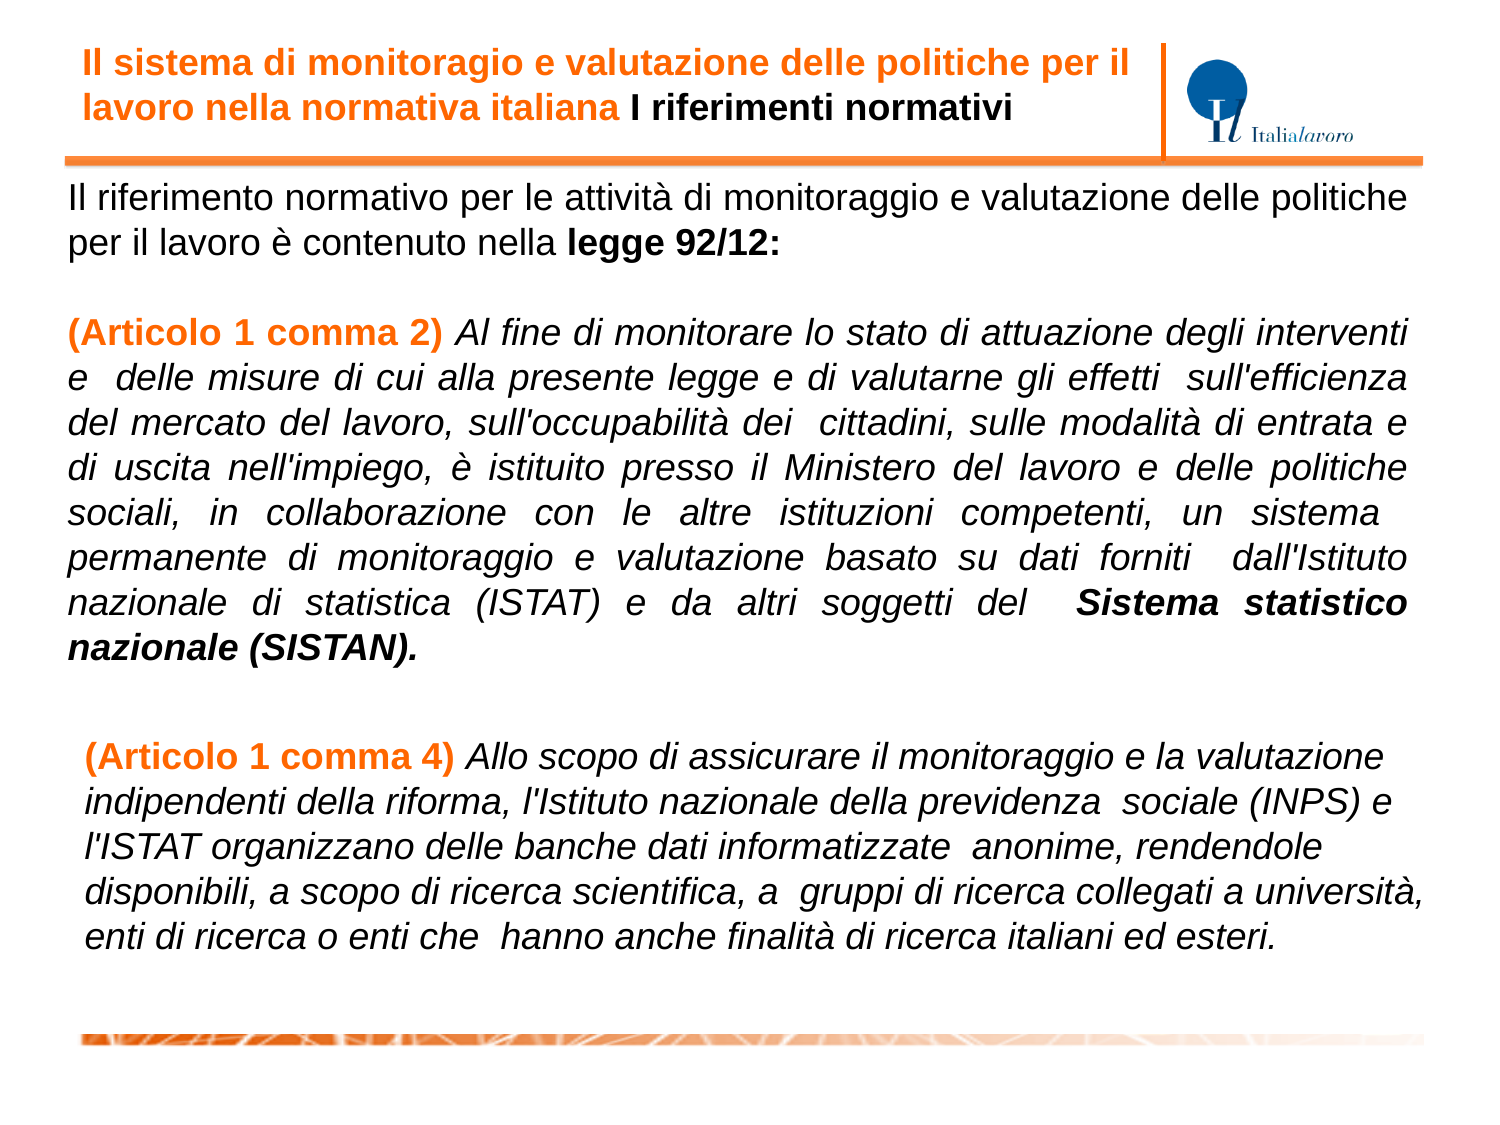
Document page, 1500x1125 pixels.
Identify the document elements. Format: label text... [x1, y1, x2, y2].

text_box Il sistema di monitoragio e valutazione delle politiche per il lavoro nella normativa italiana I riferimenti normativi [67, 30, 1178, 136]
text_box Il riferimento normativo per le attività di monitoraggio e valutazione delle politiche per il lavoro è contenuto nella legge 92/12: (Articolo 1 comma 2) Al fine di monitorare lo stato di attuazione degli interventi e delle misure di cui alla presente legge e di valutarne gli effetti sull'efficienza del mercato del lavoro, sull'occupabilità dei cittadini, sulle modalità di entrata e di uscita nell'impiego, è istituito presso il Ministero del lavoro e delle politiche sociali, in collaborazione con le altre istituzioni competenti, un sistema permanente di monitoraggio e valutazione basato su dati forniti dall'Istituto nazionale di statistica (ISTAT) e da altri soggetti del Sistema statistico nazionale (SISTAN). [53, 165, 1424, 675]
picture [1187, 59, 1353, 142]
picture [76, 1034, 1424, 1047]
text_box (Articolo 1 comma 4) Allo scopo di assicurare il monitoraggio e la valutazione indipendenti della riforma, l'Istituto nazionale della previdenza sociale (INPS) e l'ISTAT organizzano delle banche dati informatizzate anonime, rendendole disponibili, a scopo di ricerca scientifica, a gruppi di ricerca collegati a università, enti di ricerca o enti che hanno anche finalità di ricerca italiani ed esteri. [69, 679, 1447, 965]
